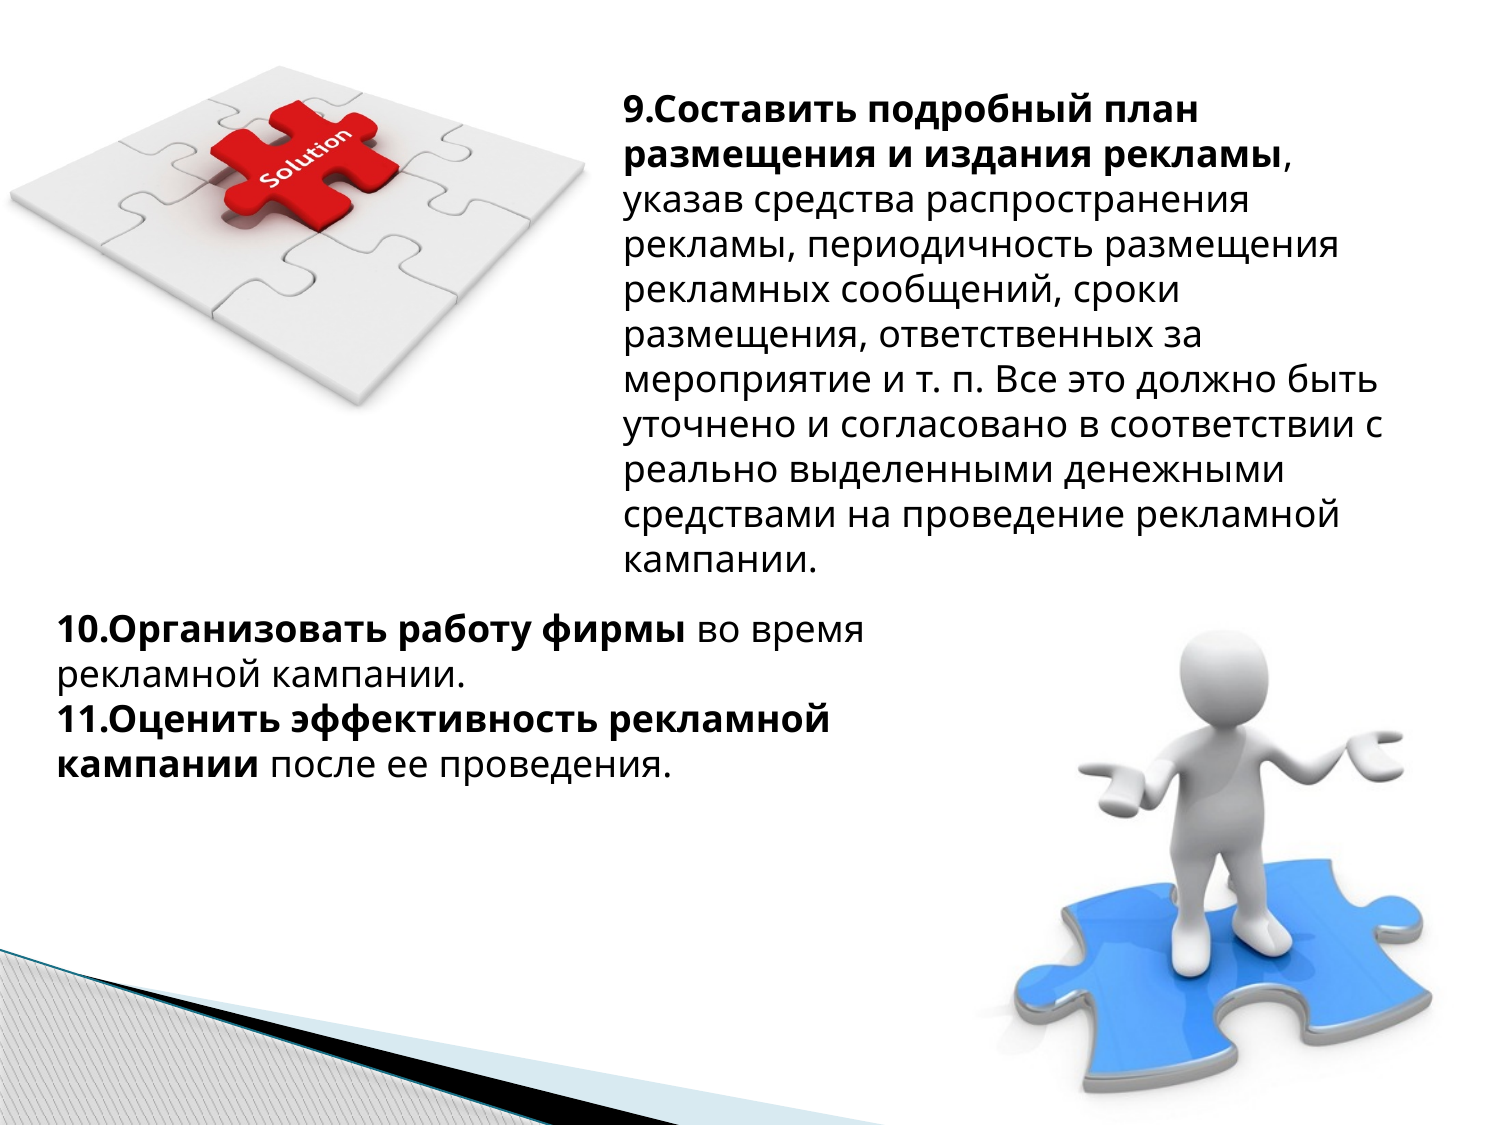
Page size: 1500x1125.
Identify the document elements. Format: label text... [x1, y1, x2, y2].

text_box 10.Организовать работу фирмы во время рекламной кампании. 11.Оценить эффективность рекламной кампании после ее проведения. [41, 597, 972, 838]
picture [972, 597, 1500, 1125]
picture [0, 0, 592, 433]
text_box 9.Составить подробный план размещения и издания рекламы, указав средства распространения рекламы, периодичность размещения рекламных сообщений, сроки размещения, ответственных за мероприятие и т. п. Все это должно быть уточнено и согласовано в соответствии с реально выделенными денежными средствами на проведение рекламной кампании. [608, 78, 1436, 588]
